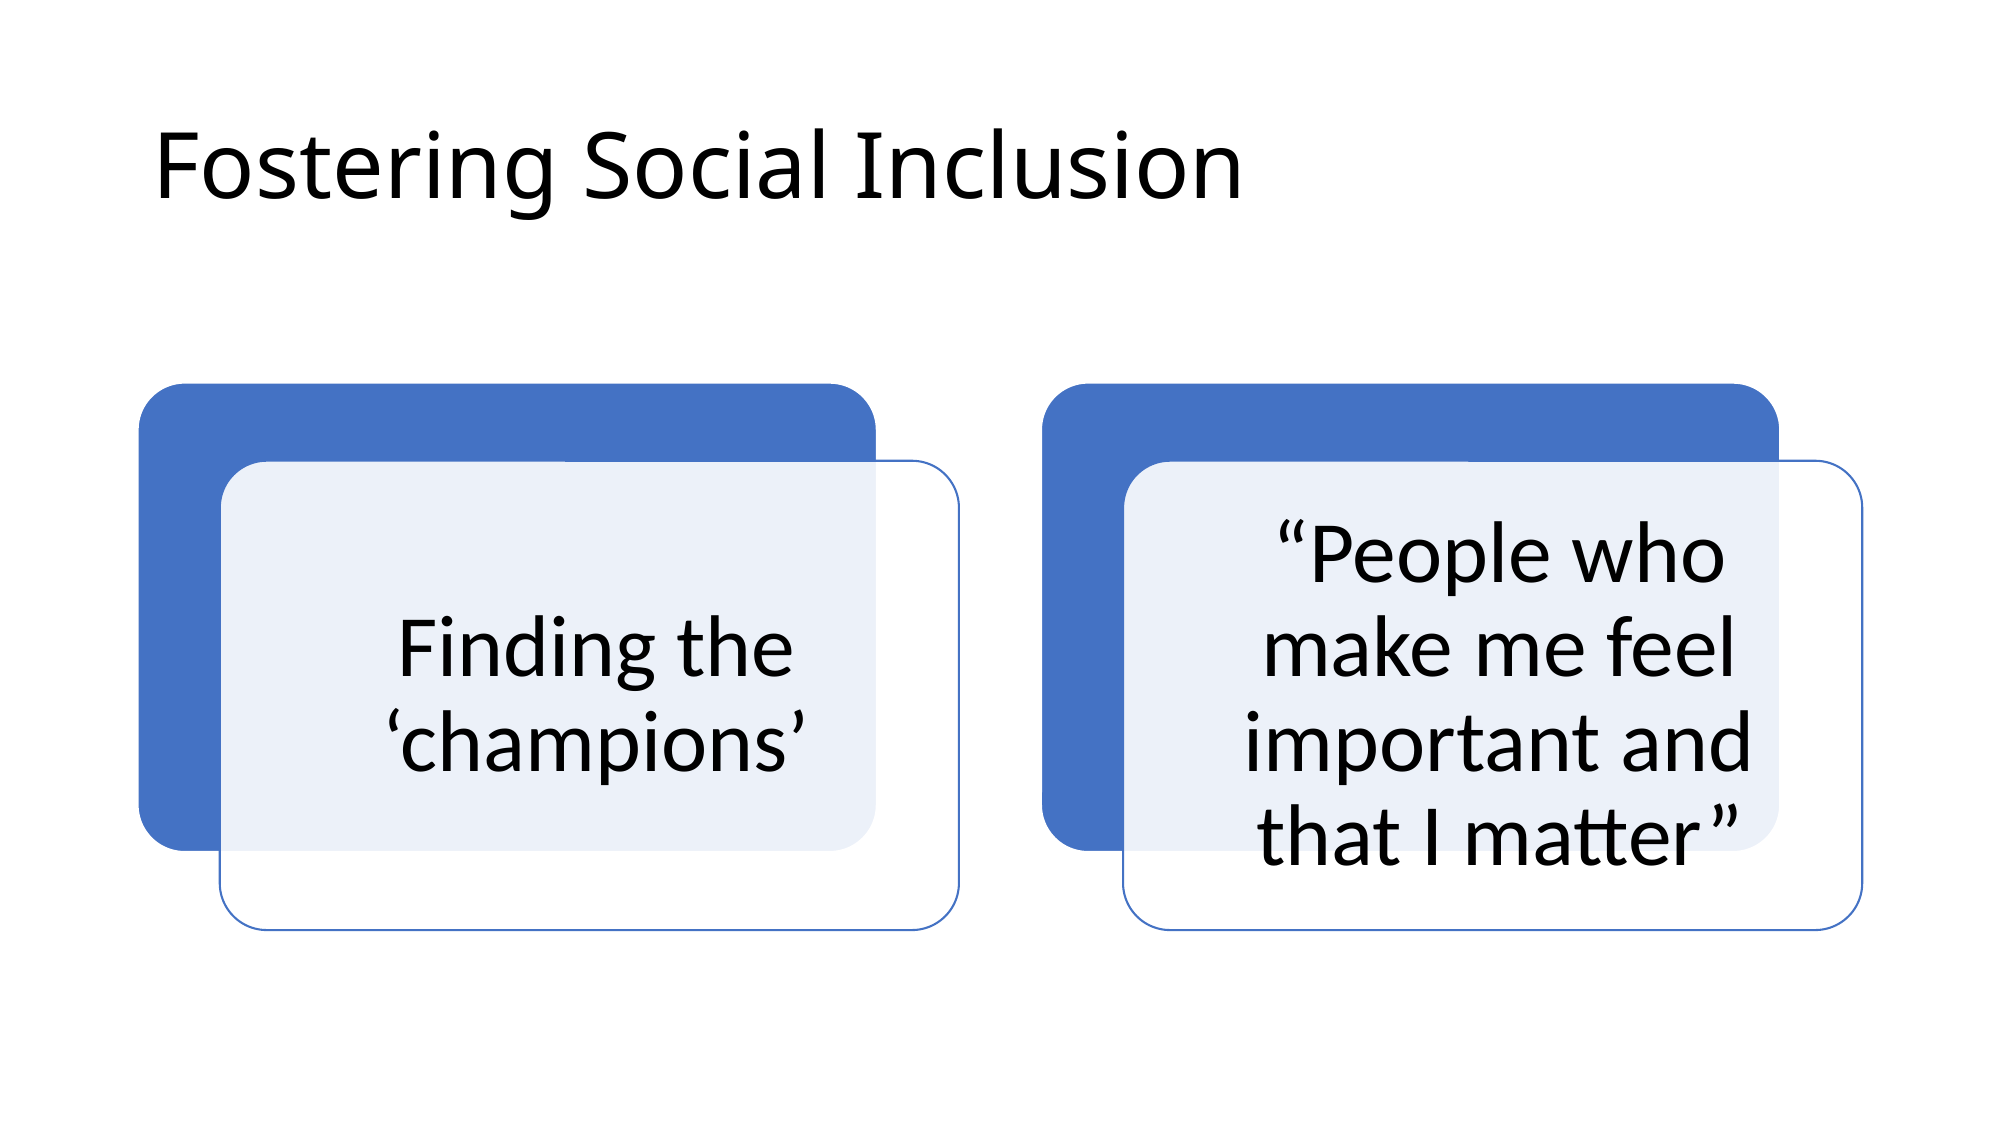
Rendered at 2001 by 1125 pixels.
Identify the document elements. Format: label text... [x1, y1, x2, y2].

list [137, 299, 1863, 1014]
title Fostering Social Inclusion [137, 59, 1863, 278]
